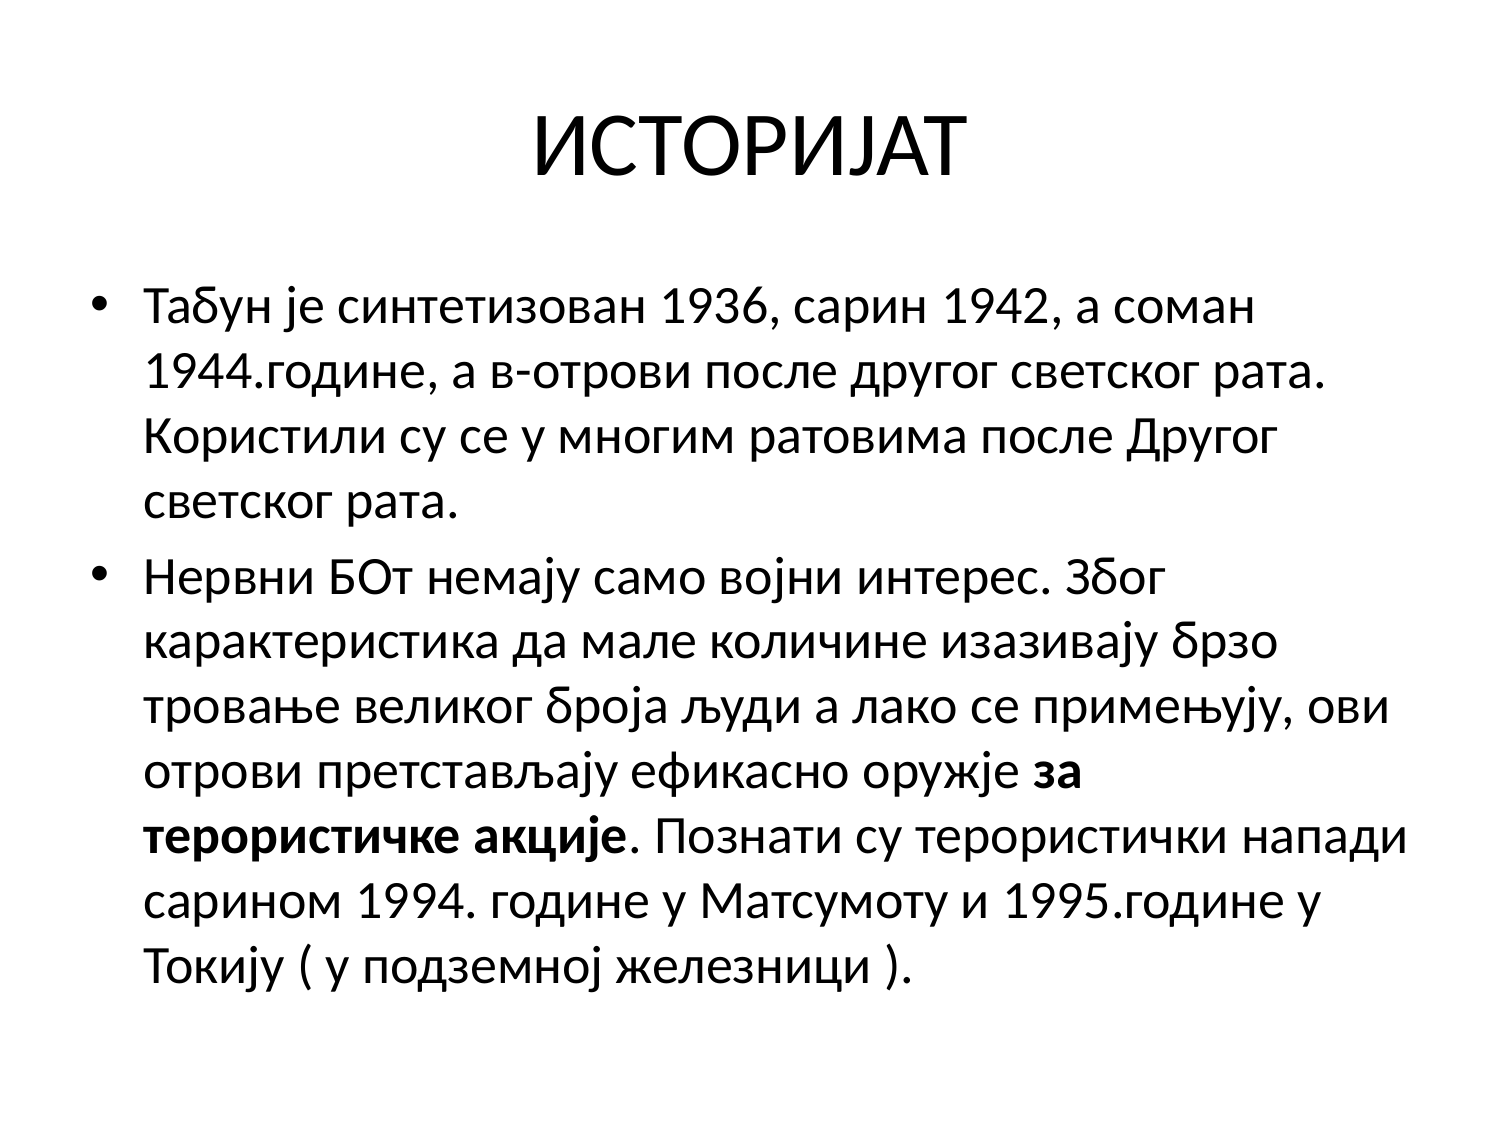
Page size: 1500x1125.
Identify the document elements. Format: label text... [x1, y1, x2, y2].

title ИСТОРИЈАТ [75, 45, 1425, 233]
list Табун је синтетизован 1936, сарин 1942, а соман 1944.године, а в-отрови после другог светског рата. Користили су се у многим ратовима после Другог светског рата. Нервни БОт немају само војни интерес. Због карактеристика да мале количине изазивају брзо тровање великог броја људи а лако се примењују, ови отрови претстављају ефикасно оружје за терористичке акције. Познати су терористички напади сарином 1994. године у Матсумоту и 1995.године у Токију ( у подземној железници ). [75, 262, 1425, 1005]
